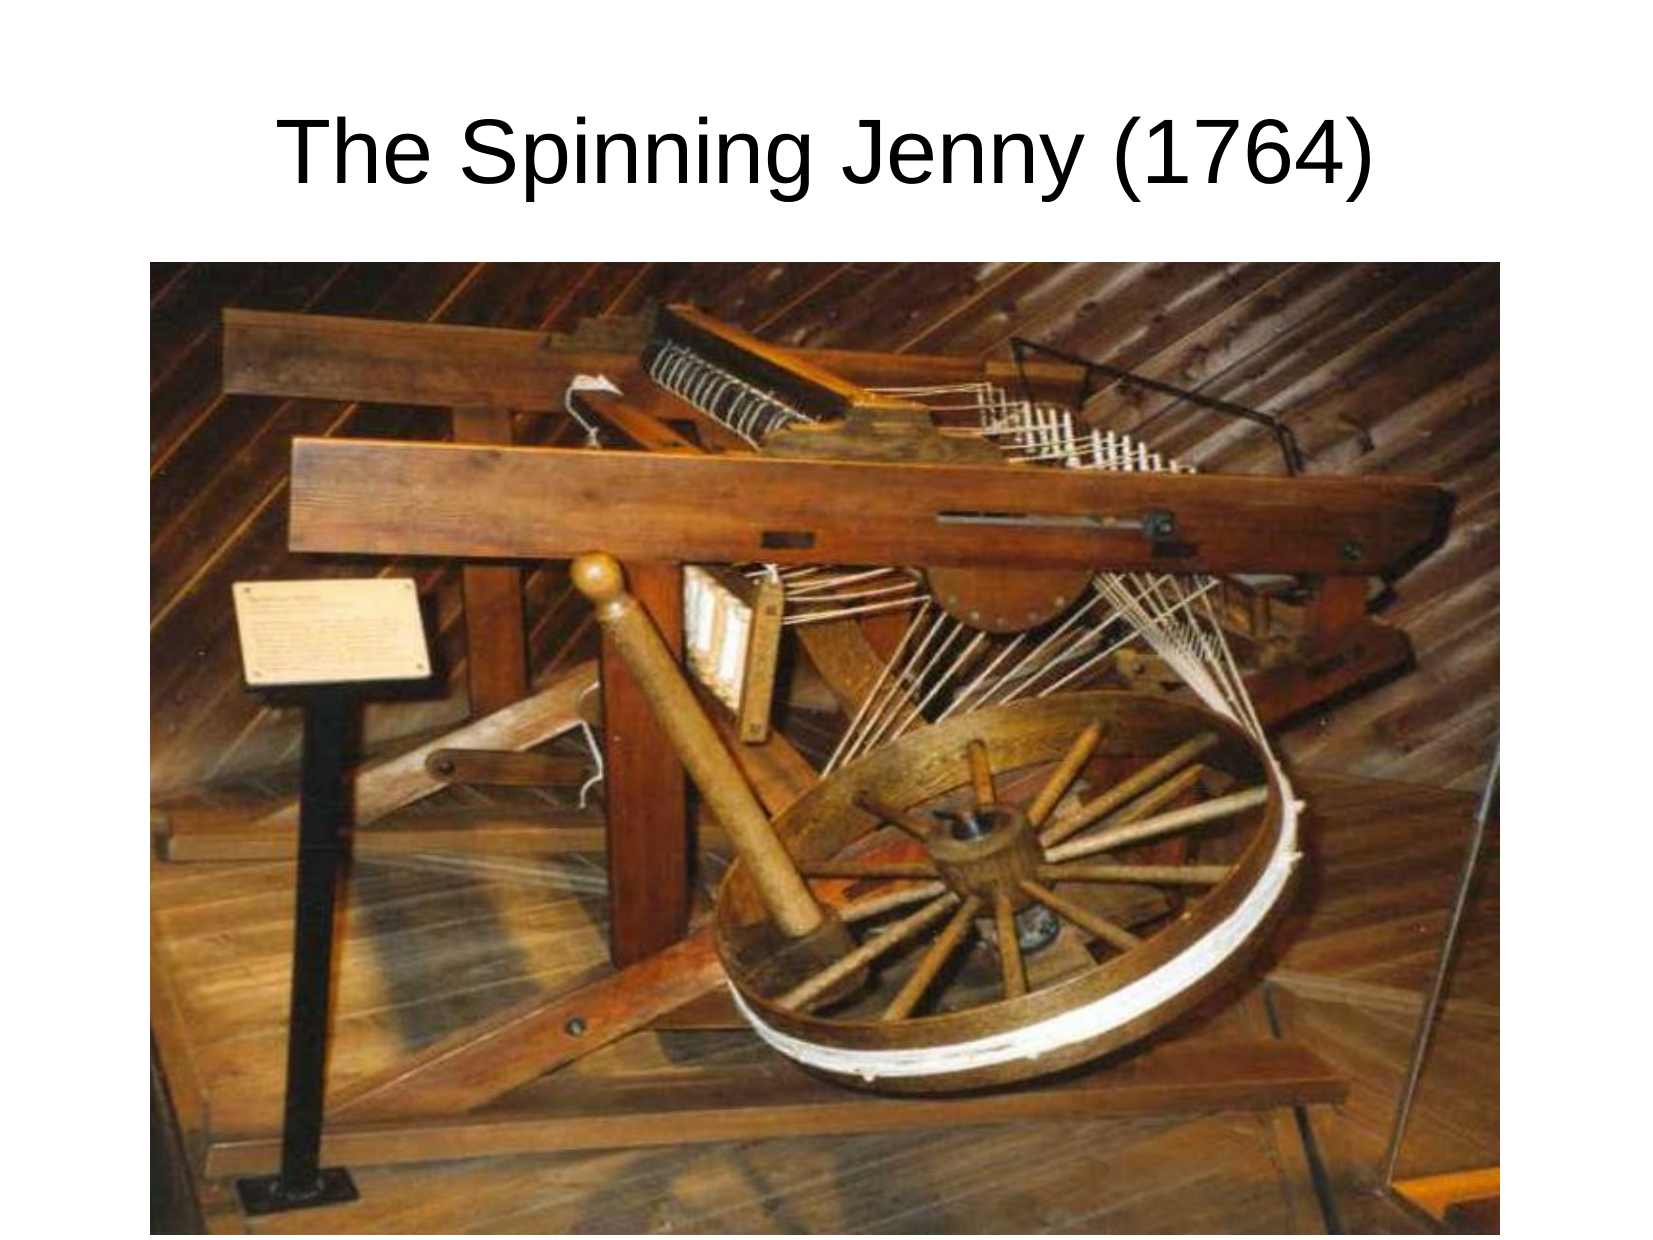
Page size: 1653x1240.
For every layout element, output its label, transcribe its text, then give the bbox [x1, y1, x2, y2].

picture [149, 262, 1501, 1235]
title The Spinning Jenny (1764) [82, 56, 1572, 250]
